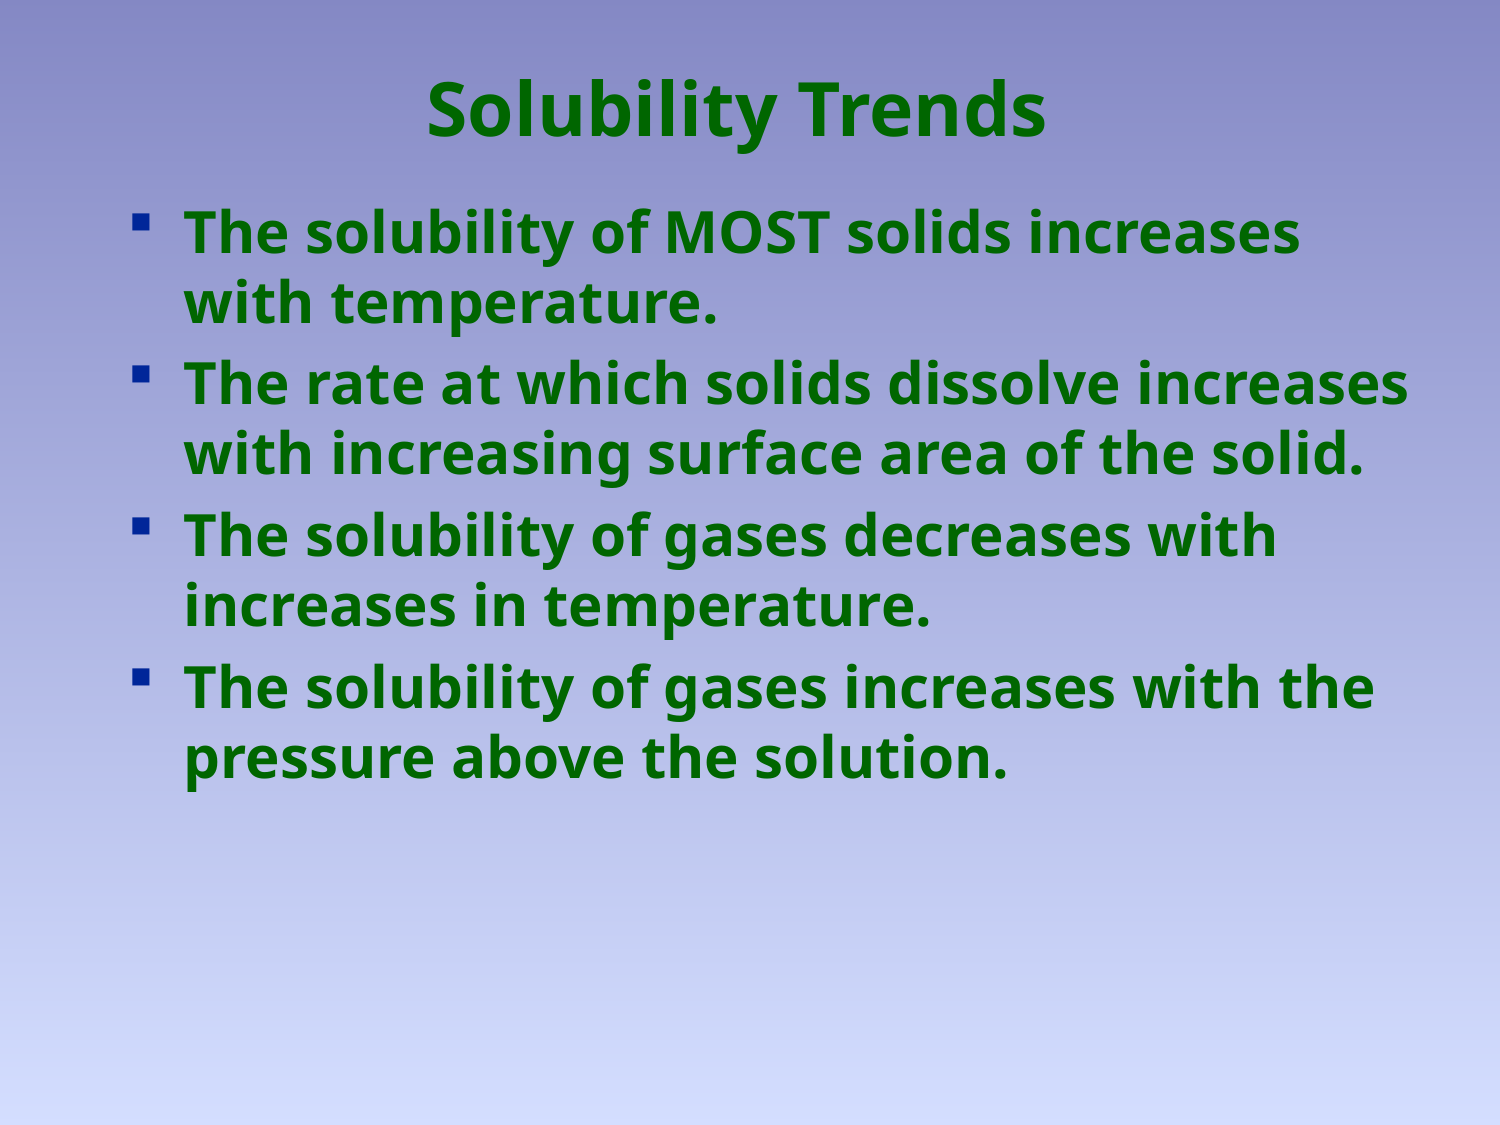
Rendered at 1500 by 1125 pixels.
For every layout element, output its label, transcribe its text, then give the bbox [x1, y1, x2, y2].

list The solubility of MOST solids increases with temperature. The rate at which solids dissolve increases with increasing surface area of the solid. The solubility of gases decreases with increases in temperature. The solubility of gases increases with the pressure above the solution. [112, 187, 1432, 1047]
title Solubility Trends [112, 37, 1363, 176]
